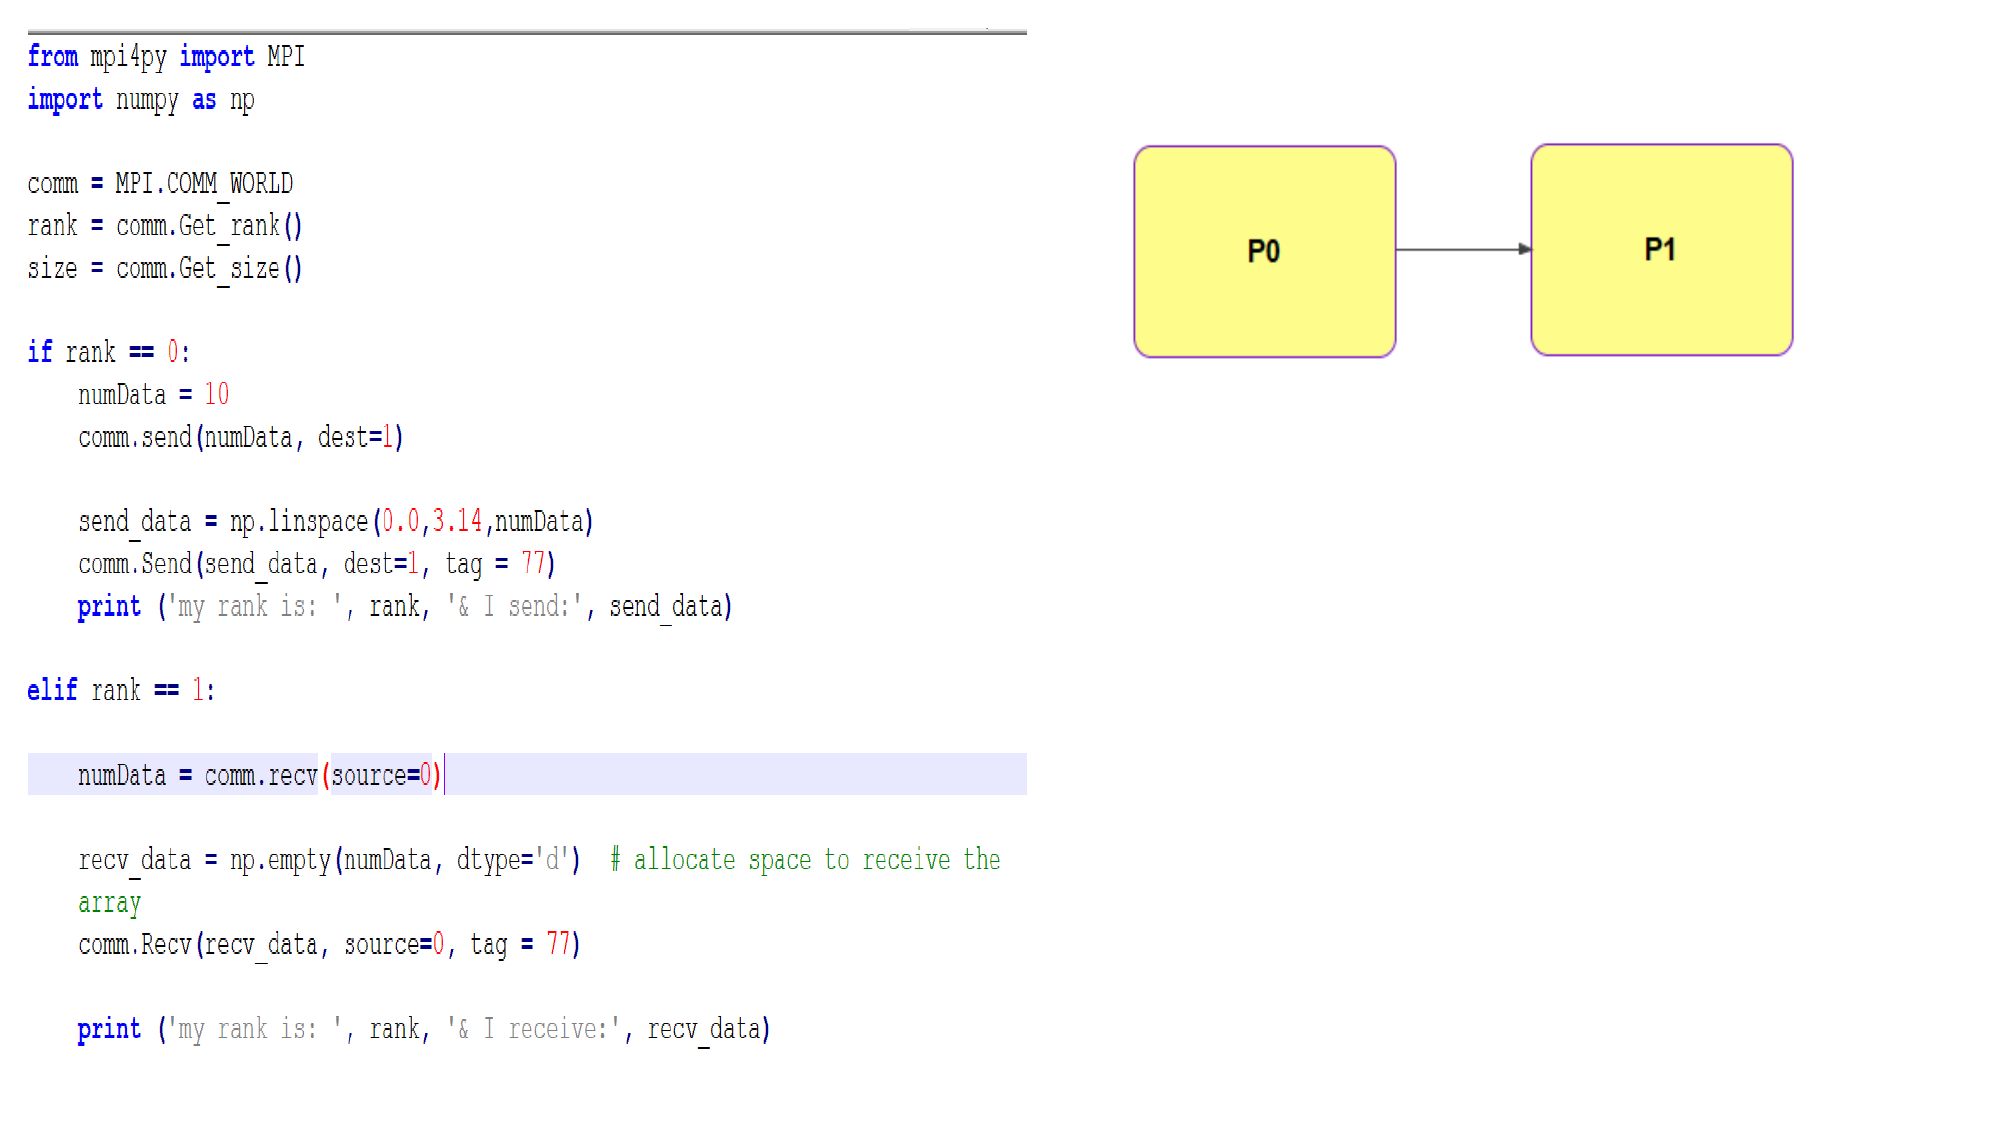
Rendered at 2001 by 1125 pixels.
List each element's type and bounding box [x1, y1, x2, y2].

picture [1097, 94, 1861, 418]
list [28, 28, 1027, 1083]
